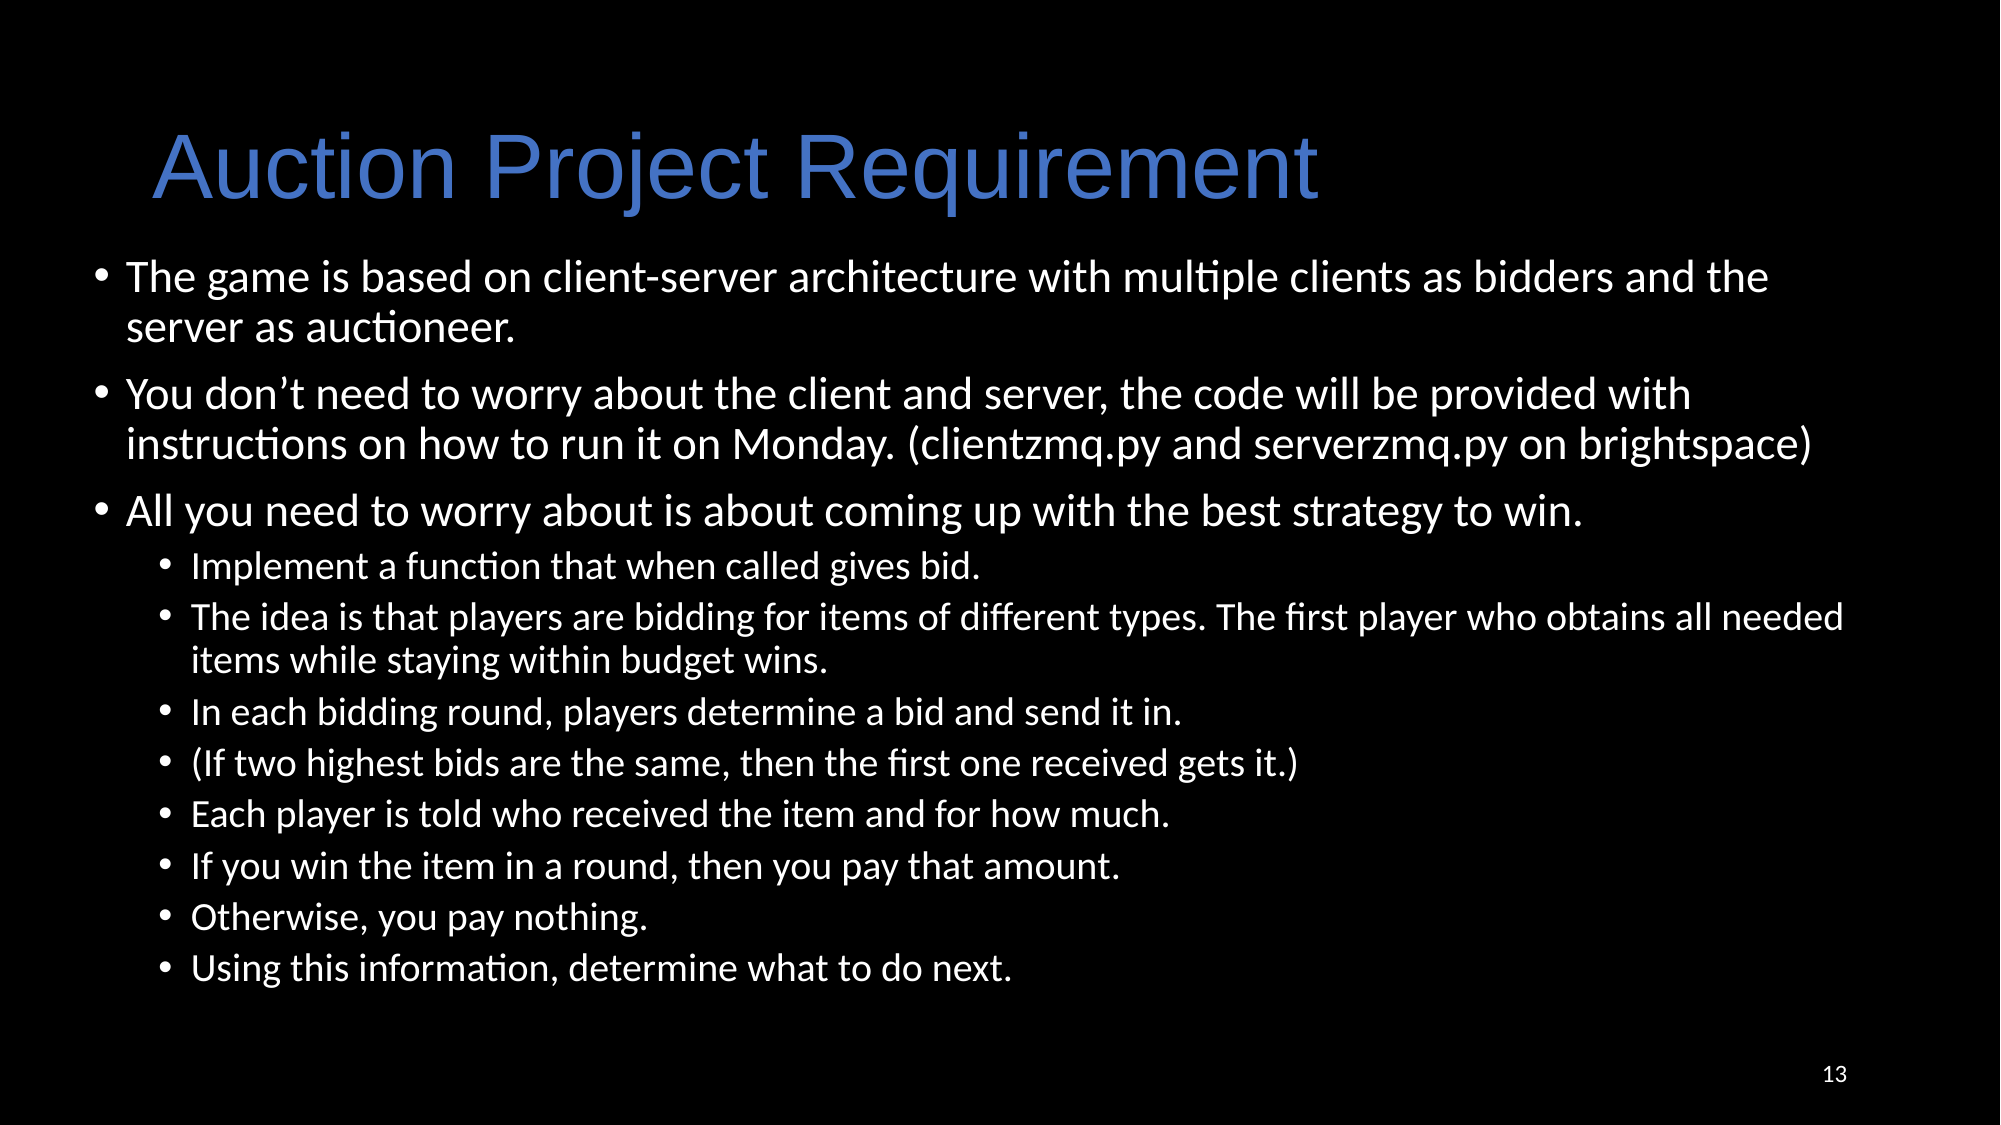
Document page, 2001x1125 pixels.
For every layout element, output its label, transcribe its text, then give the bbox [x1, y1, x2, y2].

slide_number 13 [1412, 1042, 1863, 1103]
list The game is based on client-server architecture with multiple clients as bidders and the server as auctioneer. You don’t need to worry about the client and server, the code will be provided with instructions on how to run it on Monday. (clientzmq.py and serverzmq.py on brightspace) All you need to worry about is about coming up with the best strategy to win. Implement a function that when called gives bid. The idea is that players are bidding for items of different types. The first player who obtains all needed items while staying within budget wins. In each bidding round, players determine a bid and send it in. (If two highest bids are the same, then the first one received gets it.) Each player is told who received the item and for how much. If you win the item in a round, then you pay that amount. Otherwise, you pay nothing. Using this information, determine what to do next. [78, 244, 1863, 1043]
title Auction Project Requirement [137, 59, 1863, 244]
